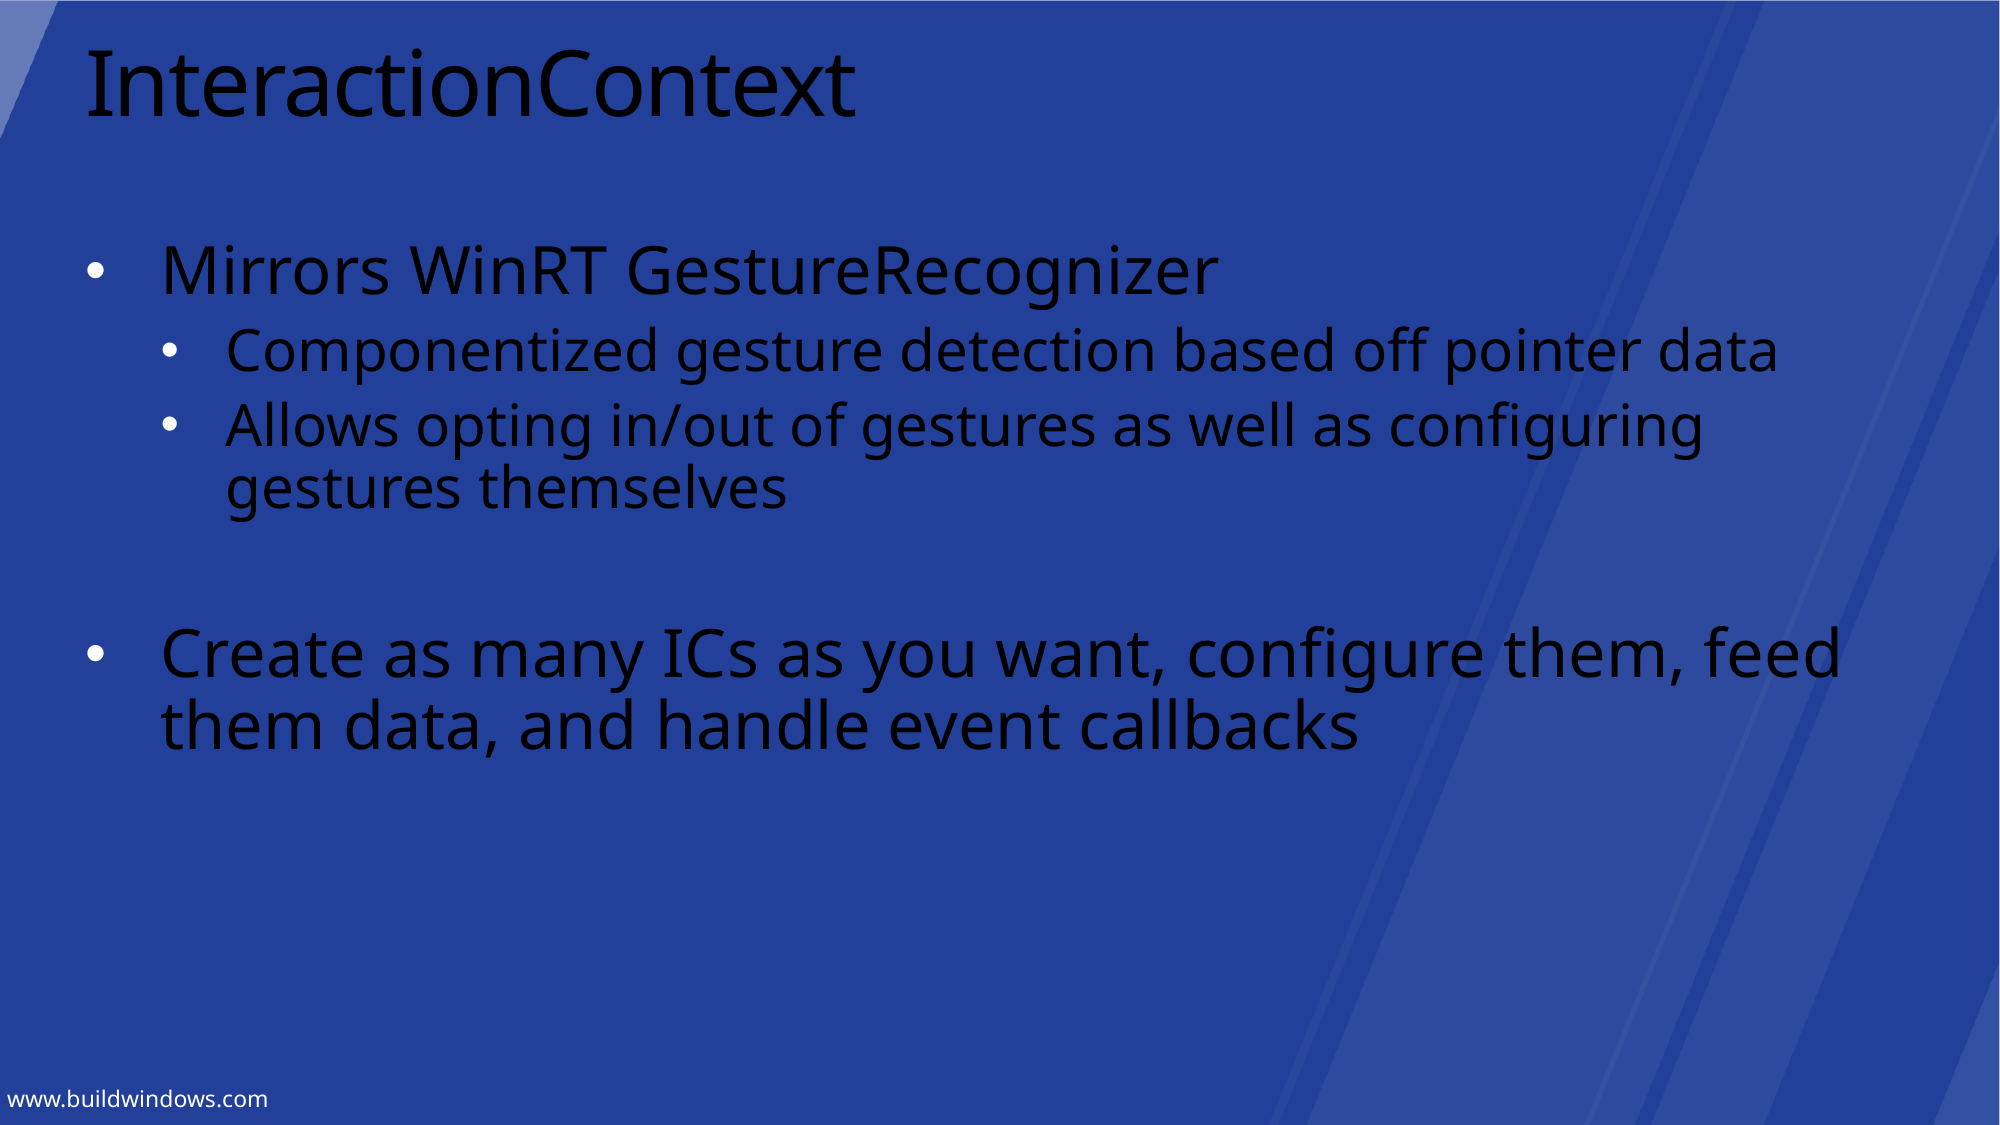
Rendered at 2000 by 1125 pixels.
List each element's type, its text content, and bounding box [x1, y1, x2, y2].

list Mirrors WinRT GestureRecognizer Componentized gesture detection based off pointer data Allows opting in/out of gestures as well as configuring gestures themselves Create as many ICs as you want, configure them, feed them data, and handle event callbacks [85, 237, 1914, 780]
picture [0, 0, 2000, 1125]
title InteractionContext [85, 37, 1914, 138]
